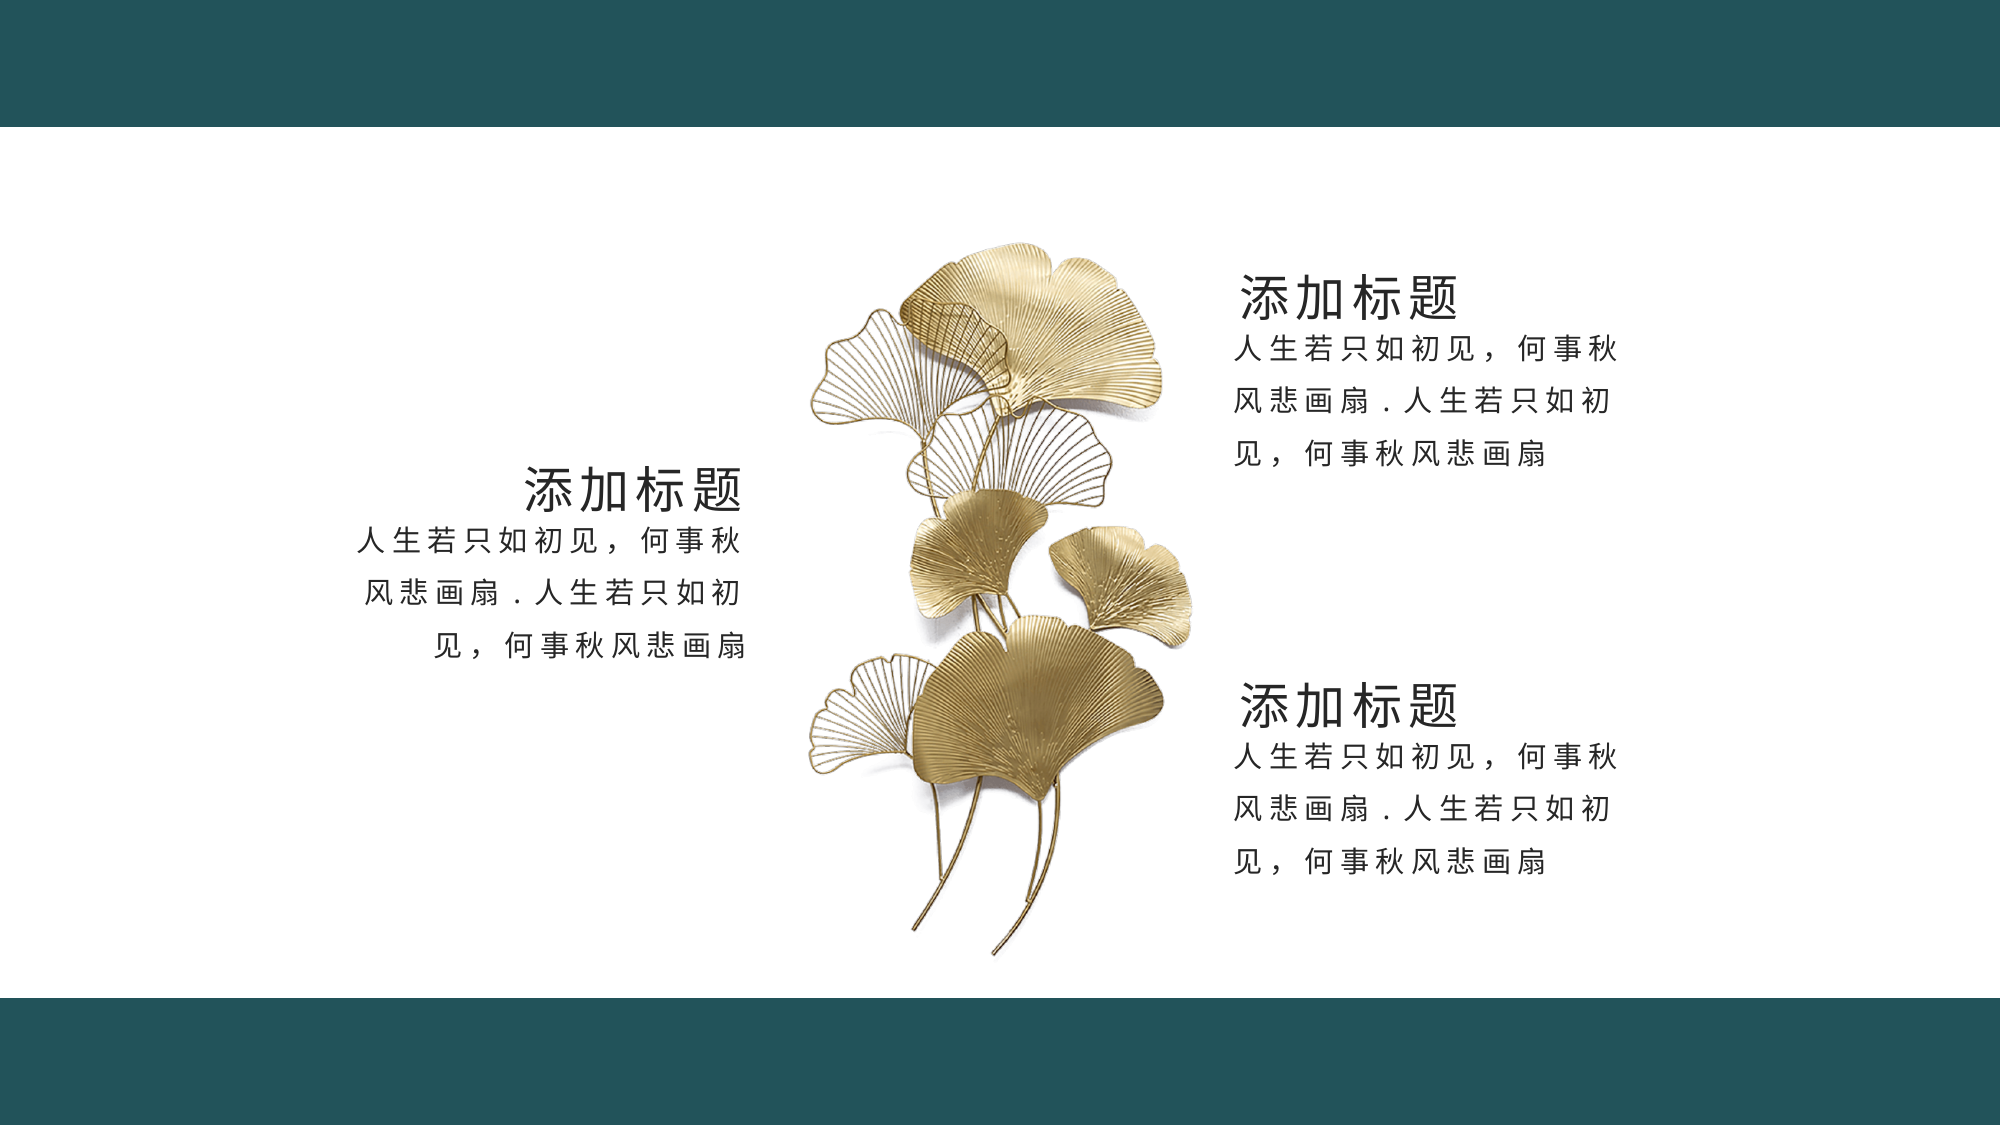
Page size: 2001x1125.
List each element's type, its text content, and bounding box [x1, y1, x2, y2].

text_box 添加标题 [1386, 667, 1515, 713]
text_box 人生若只如初见，何事秋风悲画扇.人生若只如初见，何事秋风悲画扇 [1218, 713, 1664, 939]
text_box 人生若只如初见，何事秋风悲画扇.人生若只如初见，何事秋风悲画扇 [316, 497, 607, 722]
text_box 添加标题 [508, 450, 607, 497]
text_box [0, 126, 2000, 999]
text_box 人生若只如初见，何事秋风悲画扇.人生若只如初见，何事秋风悲画扇 [1218, 305, 1664, 530]
text_box 添加标题 [1224, 258, 1515, 305]
picture [607, 222, 1386, 997]
